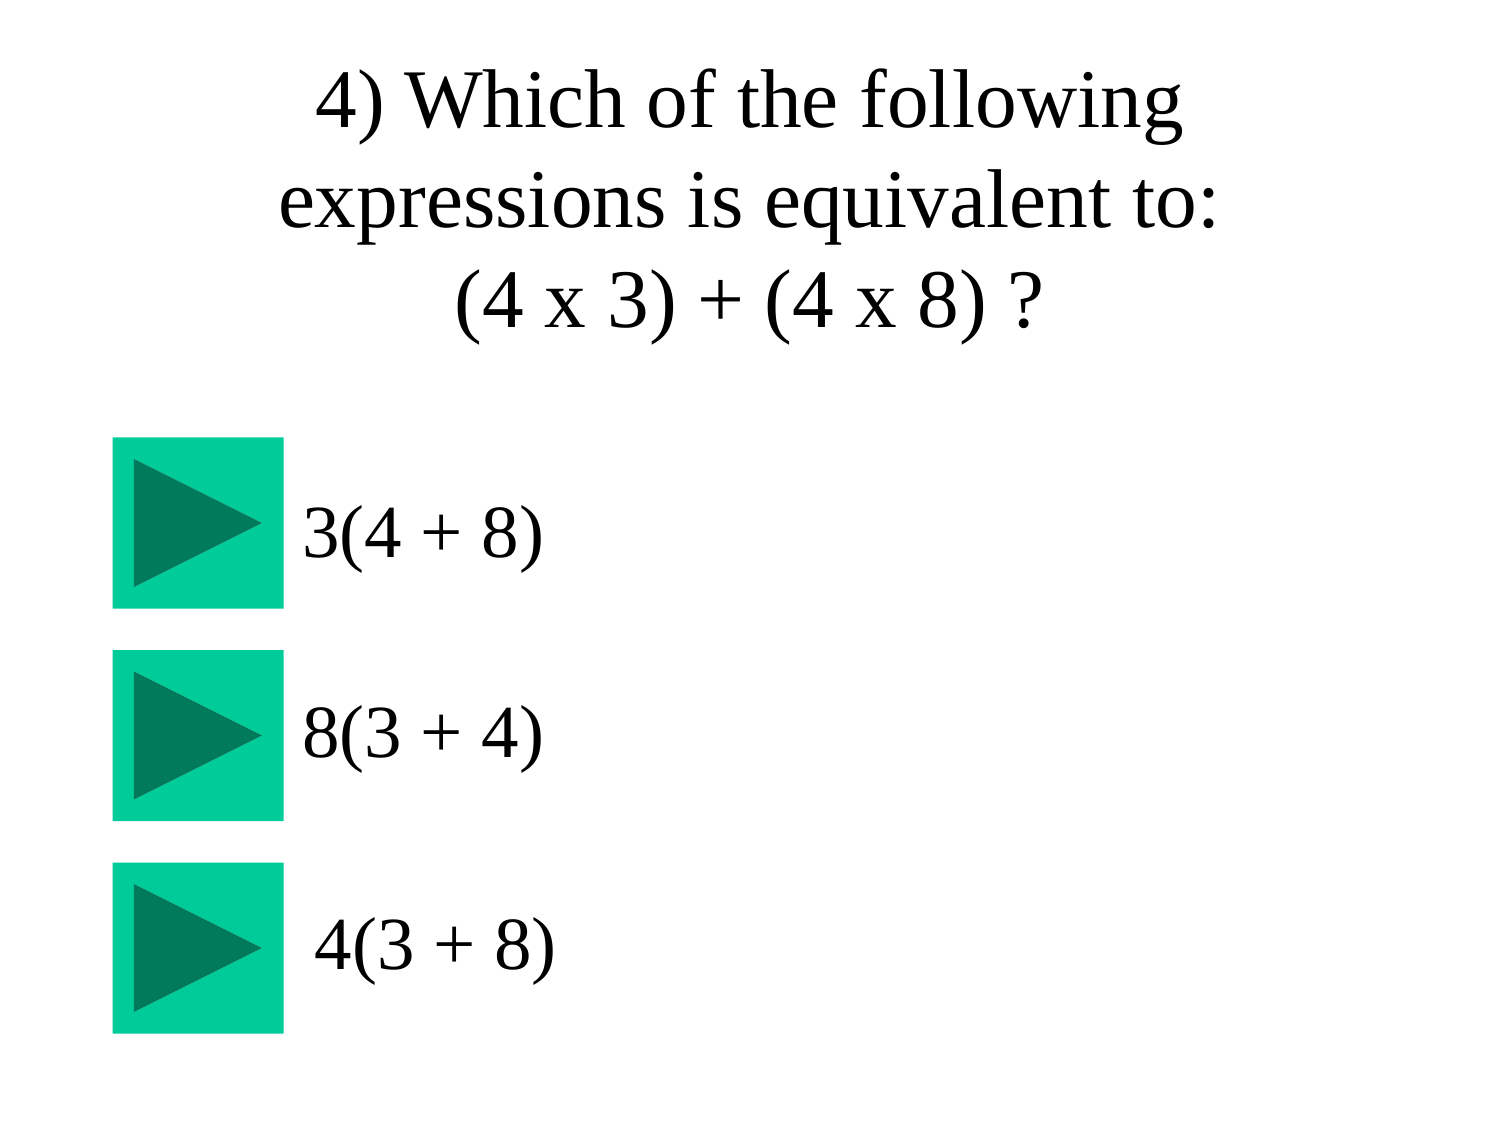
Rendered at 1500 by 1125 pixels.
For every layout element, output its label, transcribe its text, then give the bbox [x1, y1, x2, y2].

text_box 4(3 + 8) [299, 887, 913, 993]
text_box [112, 862, 284, 1034]
text_box [112, 650, 284, 822]
text_box [112, 437, 284, 609]
text_box 3(4 + 8) [287, 474, 900, 580]
title 4) Which of the following expressions is equivalent to: (4 x 3) + (4 x 8) ? [112, 99, 1388, 288]
text_box 8(3 + 4) [287, 674, 900, 780]
